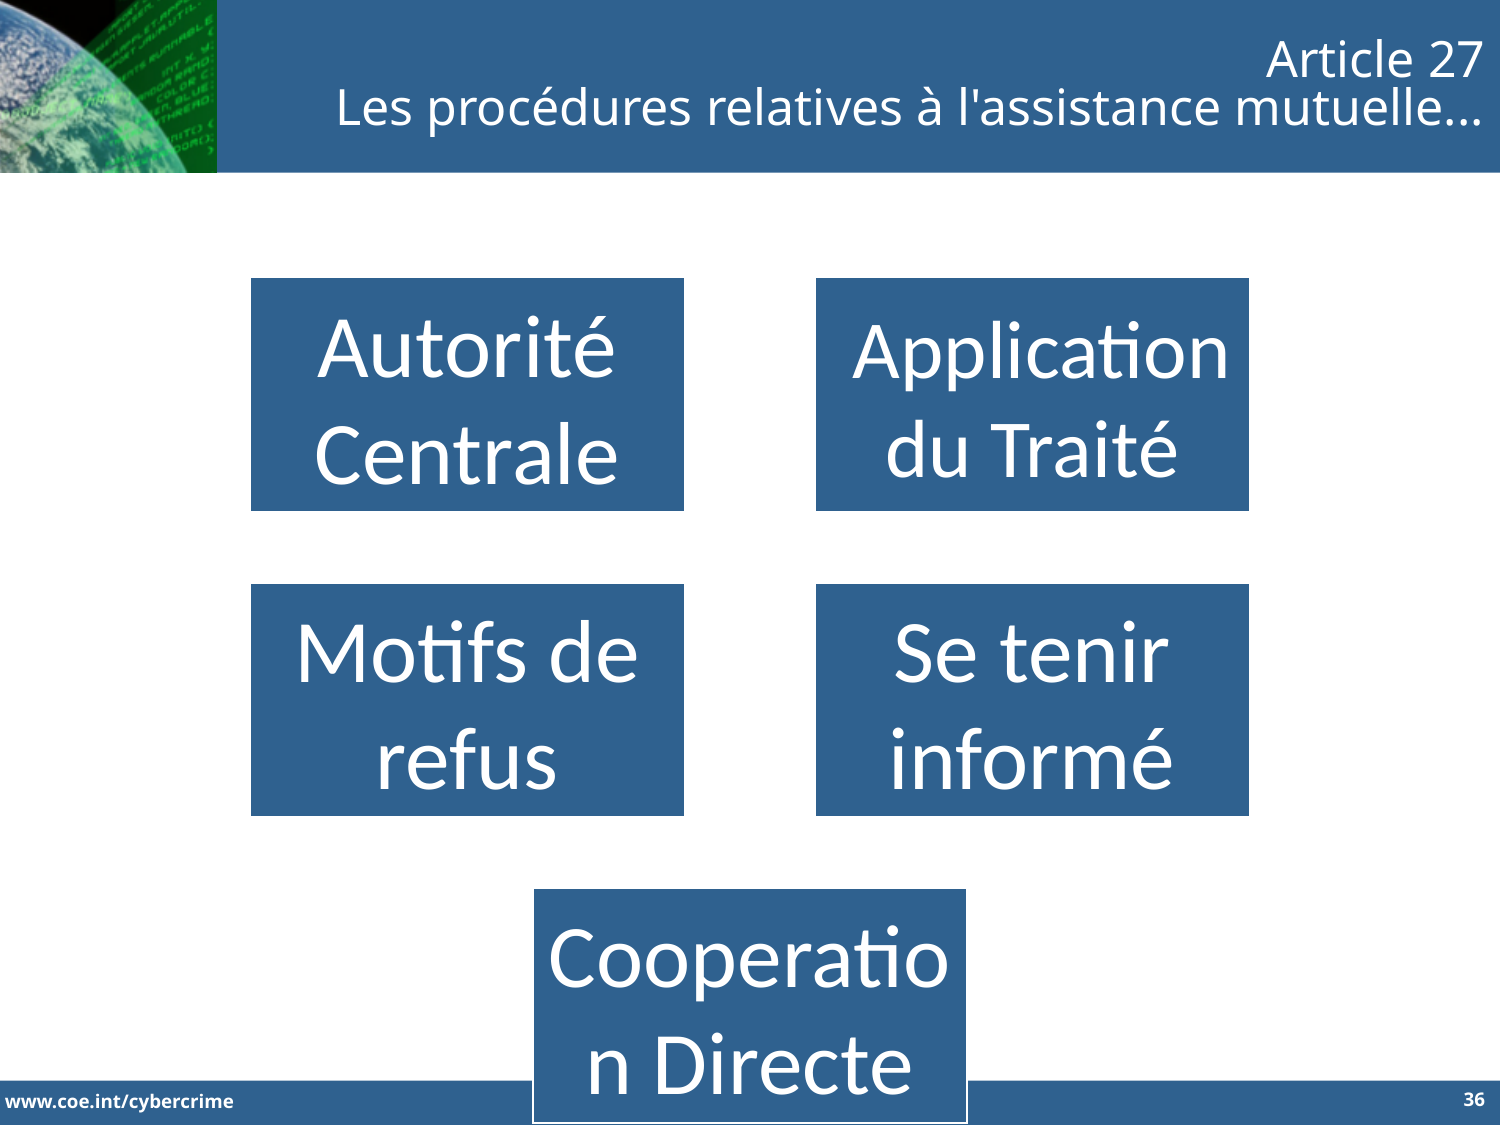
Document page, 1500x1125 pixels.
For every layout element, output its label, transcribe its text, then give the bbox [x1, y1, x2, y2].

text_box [249, 277, 1250, 945]
text_box Article 27 Les procédures relatives à l'assistance mutuelle... [274, 11, 1500, 164]
picture [0, 1, 217, 173]
slide_number 36 [1149, 1079, 1500, 1125]
